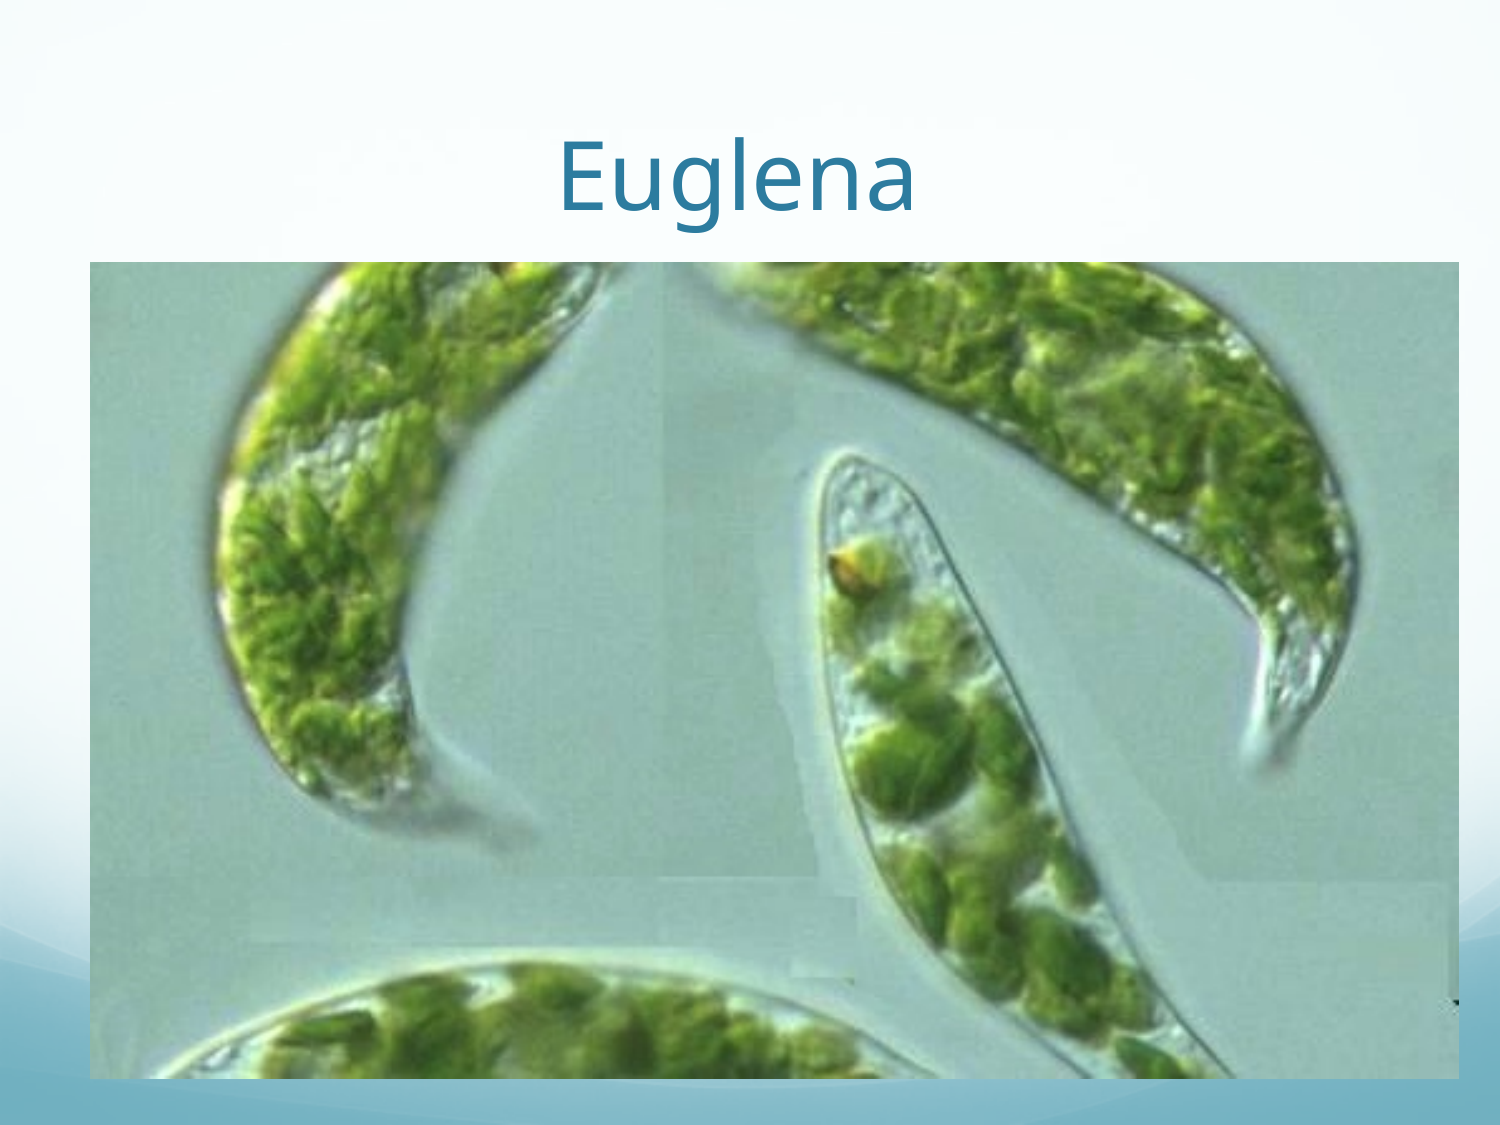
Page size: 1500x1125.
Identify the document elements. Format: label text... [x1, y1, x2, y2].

title Euglena [90, 17, 1410, 237]
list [89, 261, 1459, 1080]
